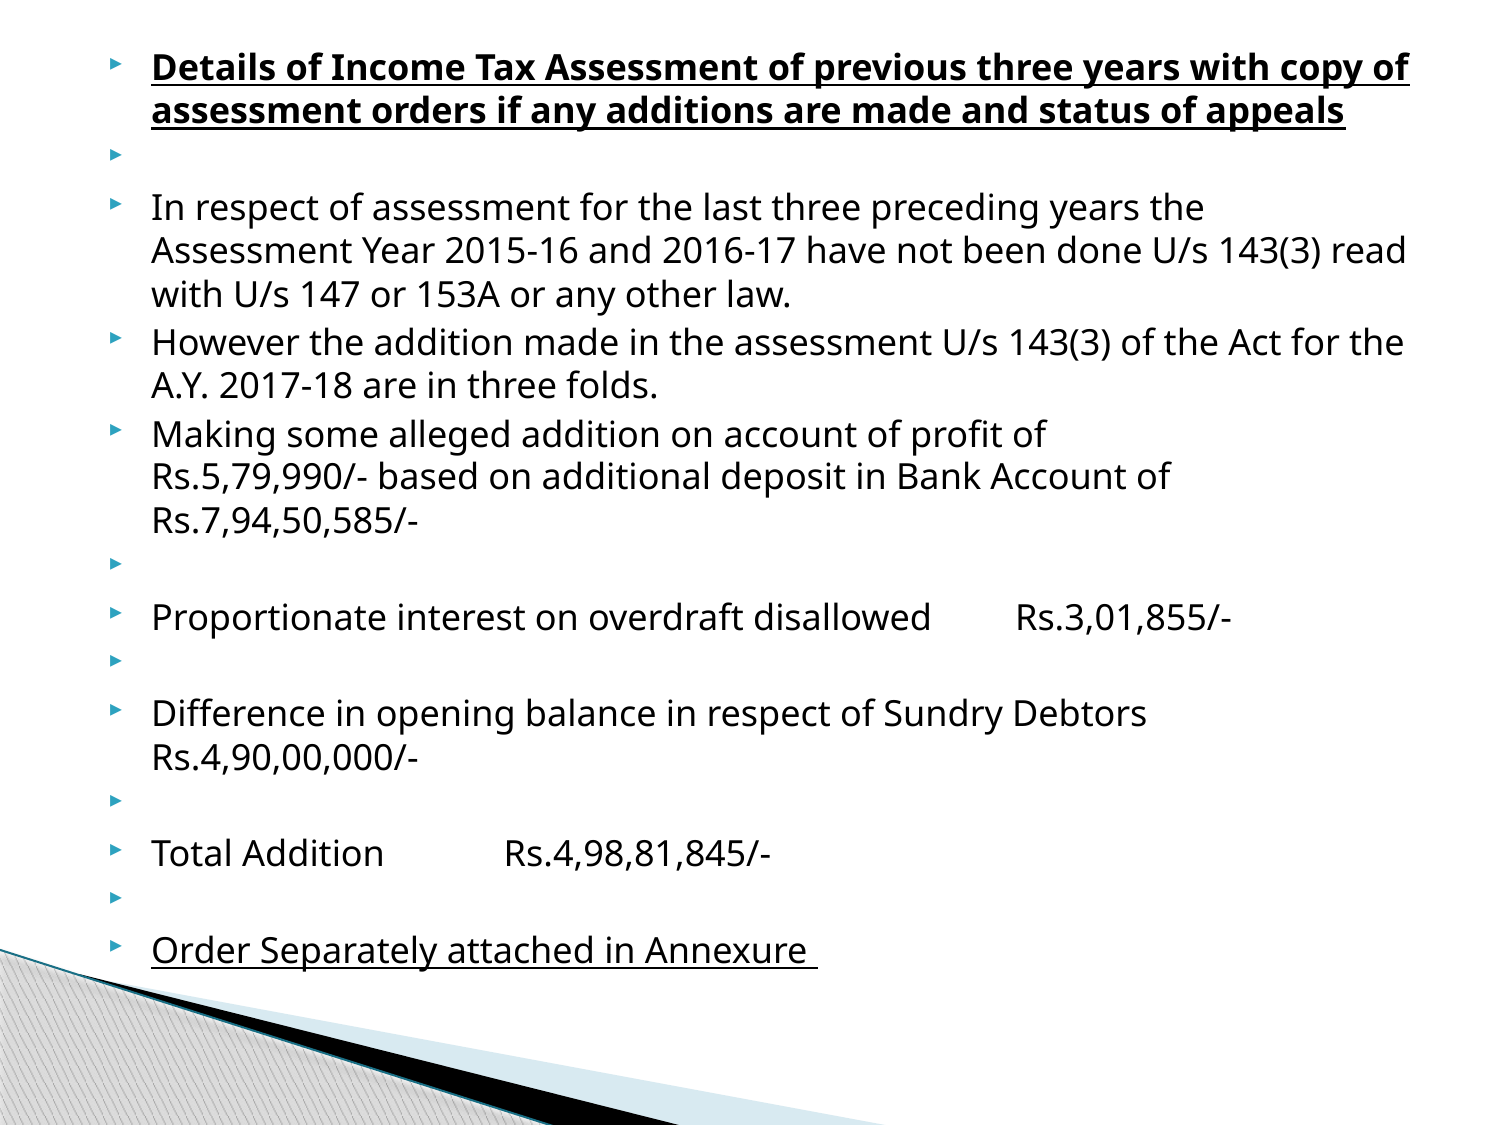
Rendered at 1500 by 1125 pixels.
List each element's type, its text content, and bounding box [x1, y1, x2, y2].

list Details of Income Tax Assessment of previous three years with copy of assessment orders if any additions are made and status of appeals In respect of assessment for the last three preceding years the Assessment Year 2015-16 and 2016-17 have not been done U/s 143(3) read with U/s 147 or 153A or any other law. However the addition made in the assessment U/s 143(3) of the Act for the A.Y. 2017-18 are in three folds. Making some alleged addition on account of profit of Rs.5,79,990/- based on additional deposit in Bank Account of Rs.7,94,50,585/- Proportionate interest on overdraft disallowed Rs.3,01,855/- Difference in opening balance in respect of Sundry Debtors Rs.4,90,00,000/- Total Addition Rs.4,98,81,845/- Order Separately attached in Annexure [75, 37, 1425, 986]
